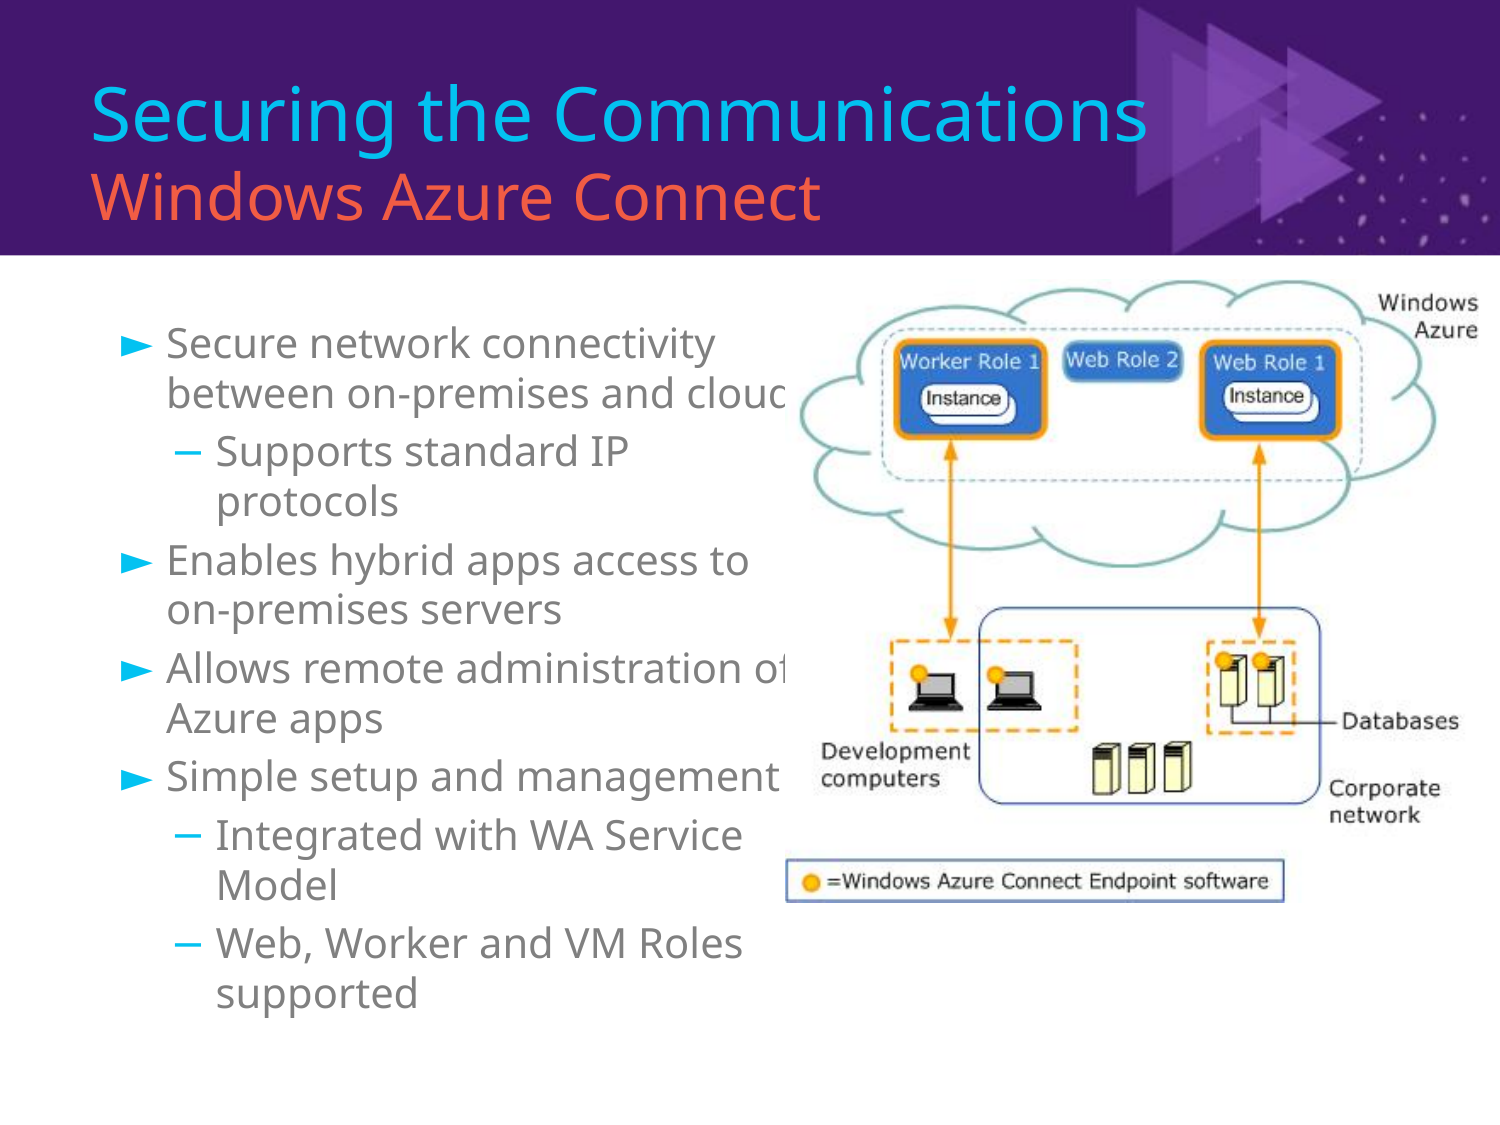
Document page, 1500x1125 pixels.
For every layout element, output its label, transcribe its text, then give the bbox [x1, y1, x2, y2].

picture [0, 0, 1500, 255]
text_box Secure network connectivity between on-premises and cloud Supports standard IP protocols Enables hybrid apps access to on-premises servers Allows remote administration of Azure apps Simple setup and management Integrated with WA Service Model Web, Worker and VM Roles supported [106, 309, 825, 1076]
picture [785, 279, 1489, 903]
title Securing the Communications Windows Azure Connect [75, 56, 1425, 244]
